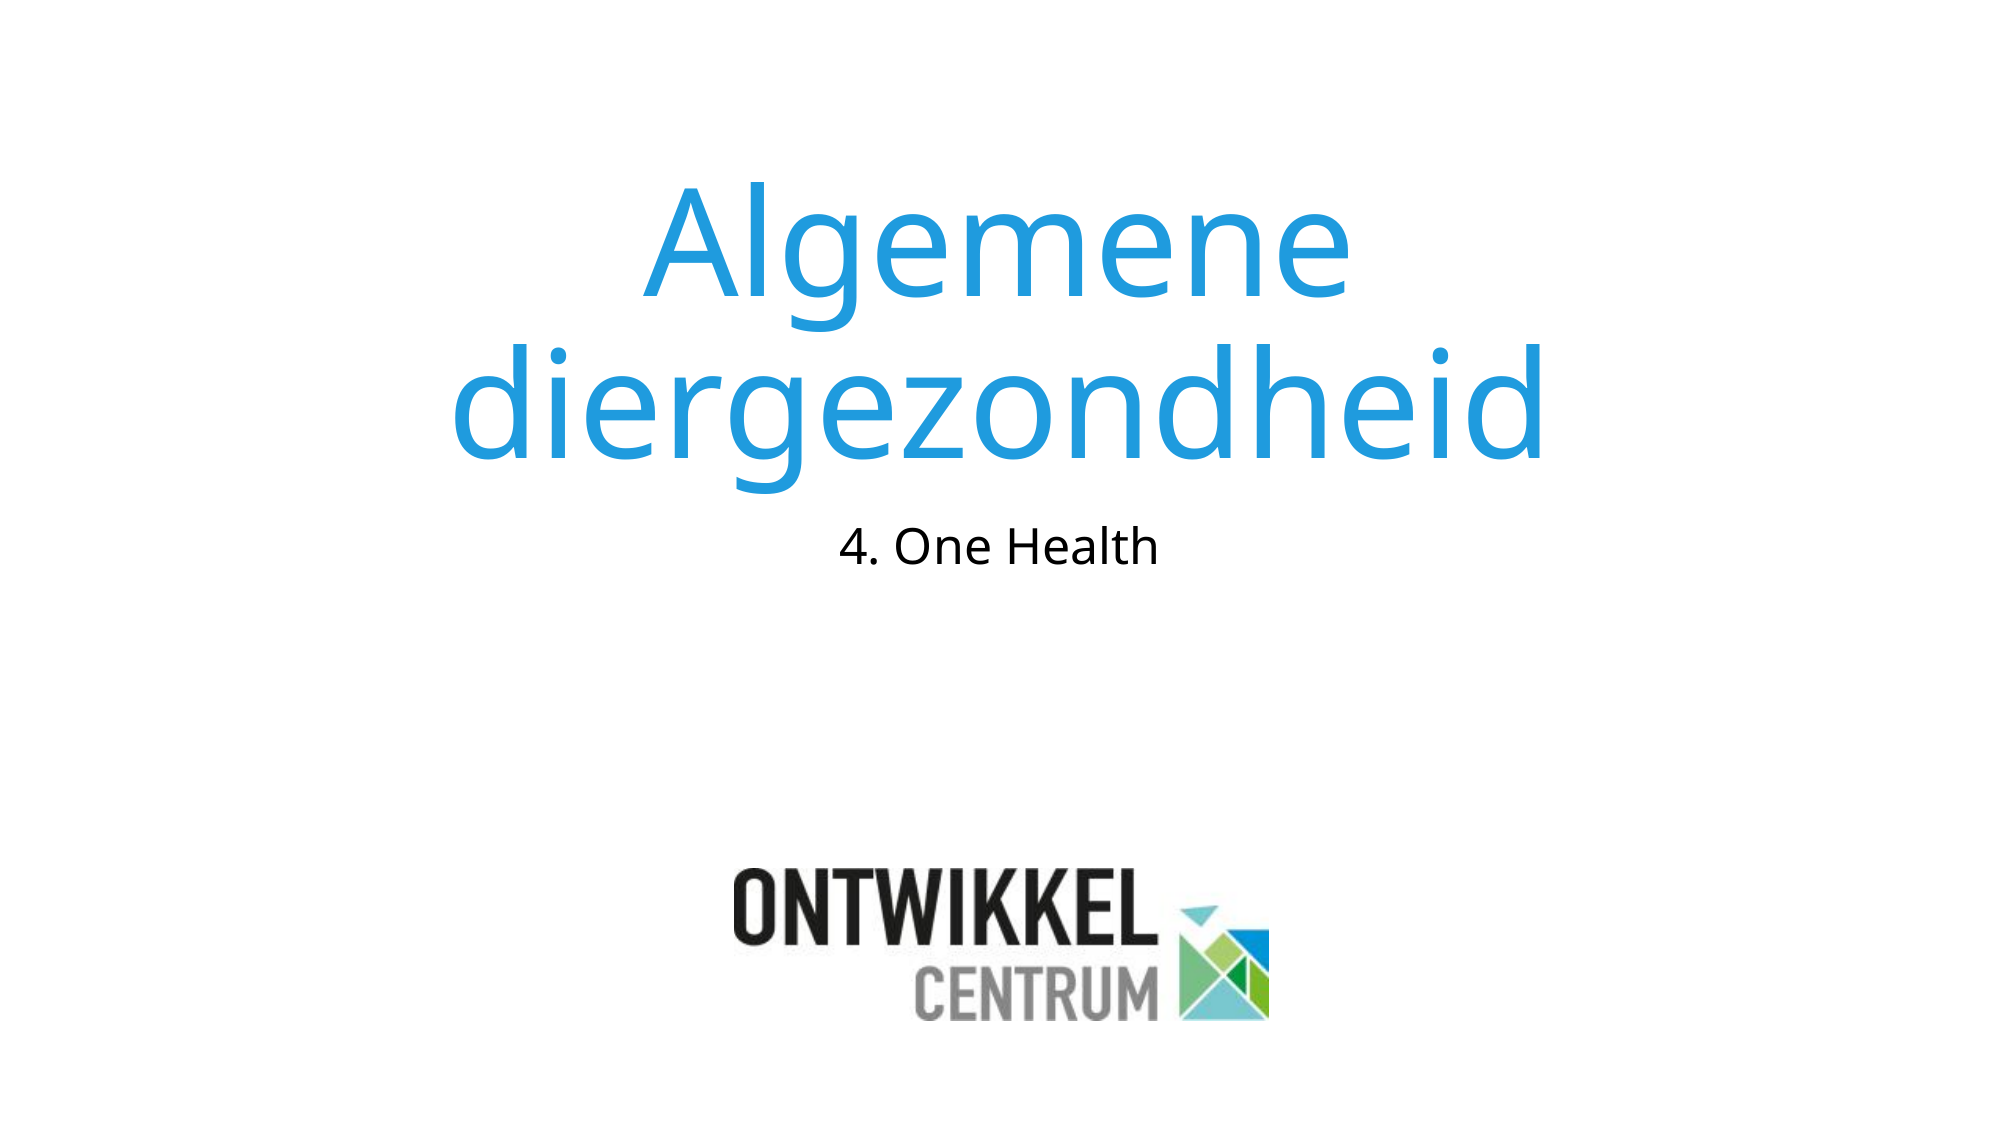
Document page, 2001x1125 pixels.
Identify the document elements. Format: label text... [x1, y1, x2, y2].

subtitle 4. One Health [249, 514, 1750, 786]
picture [734, 868, 1269, 1021]
title Algemene diergezondheid [249, 107, 1750, 499]
